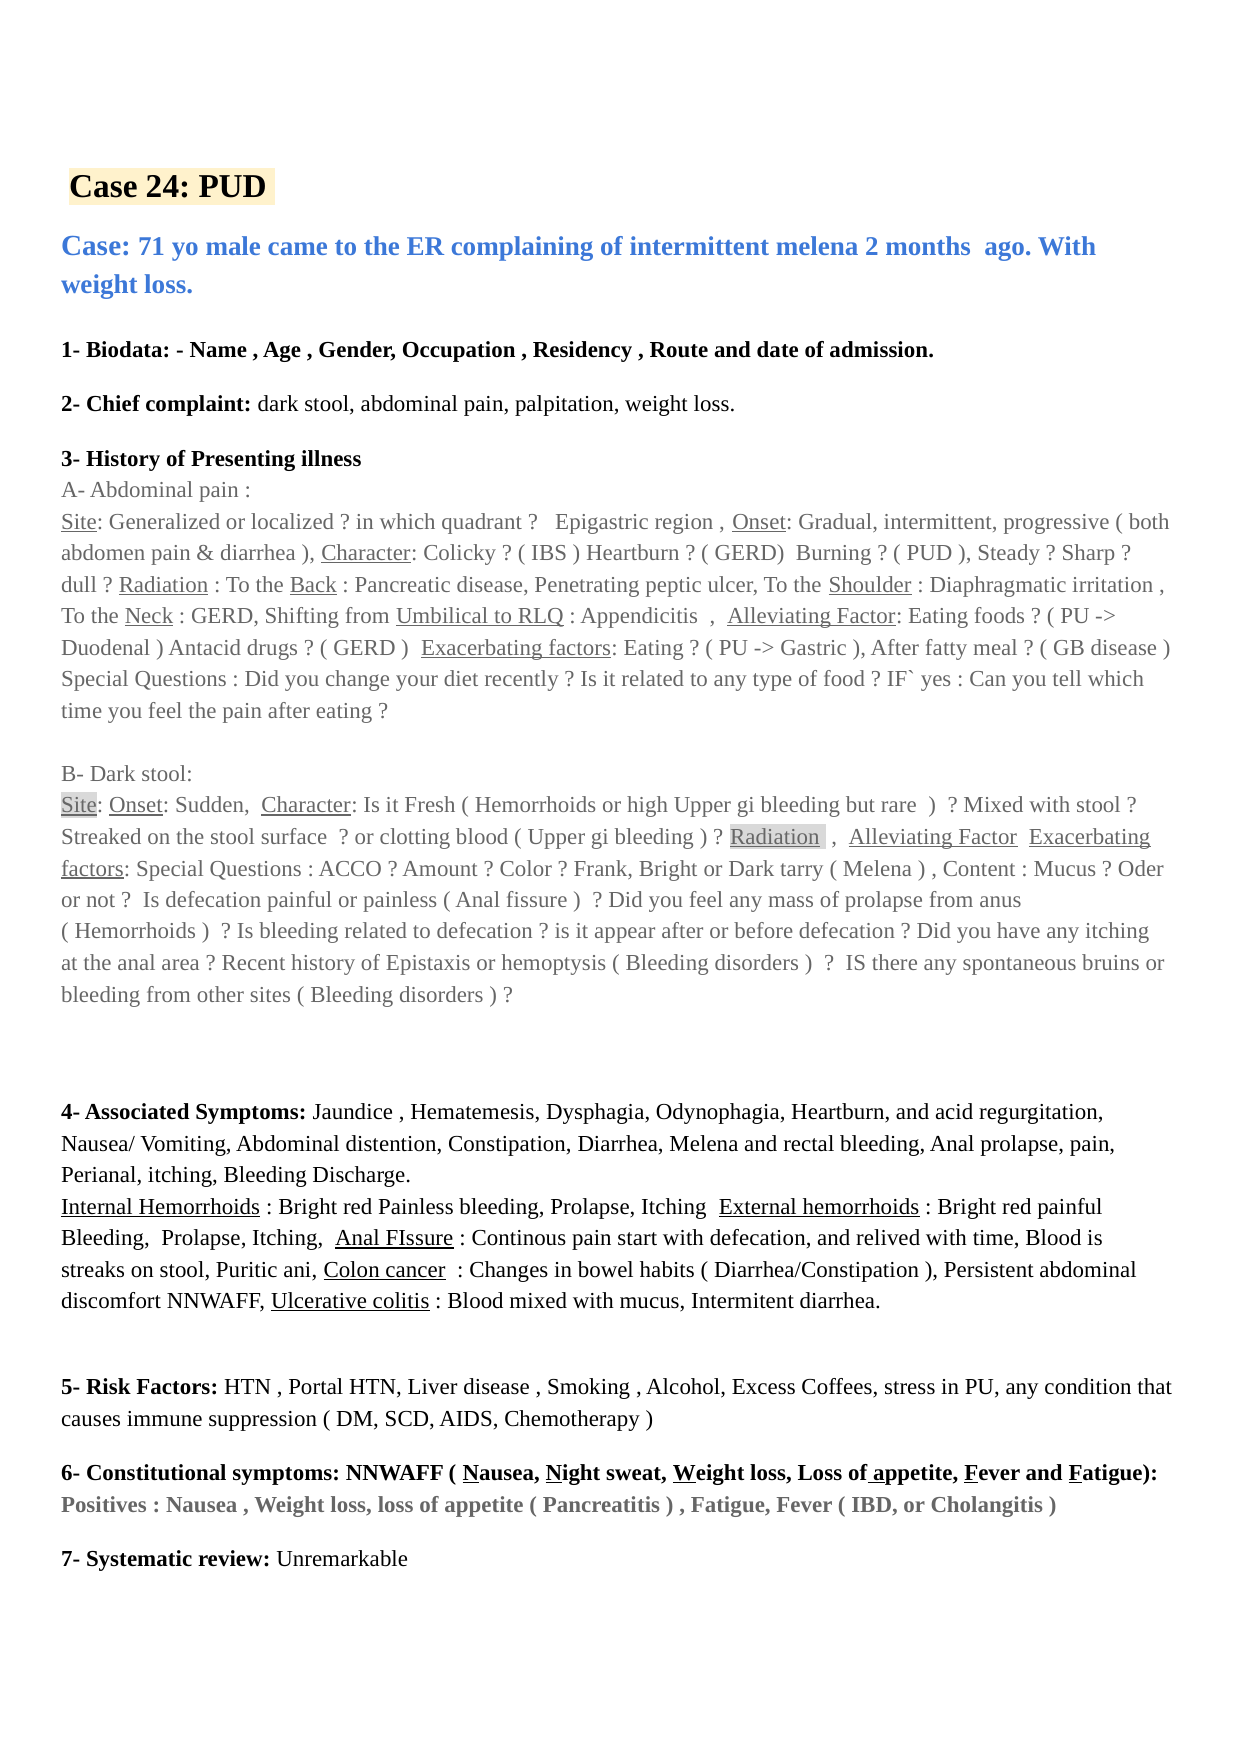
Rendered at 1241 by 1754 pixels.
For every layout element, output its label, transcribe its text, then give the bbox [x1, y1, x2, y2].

text_box Case 24: PUD Case: 71 yo male came to the ER complaining of intermittent melena 2 months ago. With weight loss. 1- Biodata: - Name , Age , Gender, Occupation , Residency , Route and date of admission. 2- Chief complaint: dark stool, abdominal pain, palpitation, weight loss. 3- History of Presenting illness A- Abdominal pain : Site: Generalized or localized ? in which quadrant ? Epigastric region , Onset: Gradual, intermittent, progressive ( both abdomen pain & diarrhea ), Character: Colicky ? ( IBS ) Heartburn ? ( GERD) Burning ? ( PUD ), Steady ? Sharp ? dull ? Radiation : To the Back : Pancreatic disease, Penetrating peptic ulcer, To the Shoulder : Diaphragmatic irritation , To the Neck : GERD, Shifting from Umbilical to RLQ : Appendicitis , Alleviating Factor: Eating foods ? ( PU -> Duodenal ) Antacid drugs ? ( GERD ) Exacerbating factors: Eating ? ( PU -> Gastric ), After fatty meal ? ( GB disease ) Special Questions : Did you change your diet recently ? Is it related to any type of food ? IF` yes : Can you tell which time you feel the pain after eating ? B- Dark stool: Site: Onset: Sudden, Character: Is it Fresh ( Hemorrhoids or high Upper gi bleeding but rare ) ? Mixed with stool ? Streaked on the stool surface ? or clotting blood ( Upper gi bleeding ) ? Radiation , Alleviating Factor Exacerbating factors: Special Questions : ACCO ? Amount ? Color ? Frank, Bright or Dark tarry ( Melena ) , Content : Mucus ? Oder or not ? Is defecation painful or painless ( Anal fissure ) ? Did you feel any mass of prolapse from anus ( Hemorrhoids ) ? Is bleeding related to defecation ? is it appear after or before defecation ? Did you have any itching at the anal area ? Recent history of Epistaxis or hemoptysis ( Bleeding disorders ) ? IS there any spontaneous bruins or bleeding from other sites ( Bleeding disorders ) ? 4- Associated Symptoms: Jaundice , Hematemesis, Dysphagia, Odynophagia, Heartburn, and acid regurgitation, Nausea/ Vomiting, Abdominal distention, Constipation, Diarrhea, Melena and rectal bleeding, Anal prolapse, pain, Perianal, itching, Bleeding Discharge. Internal Hemorrhoids : Bright red Painless bleeding, Prolapse, Itching External hemorrhoids : Bright red painful Bleeding, Prolapse, Itching, Anal FIssure : Continous pain start with defecation, and relived with time, Blood is streaks on stool, Puritic ani, Colon cancer : Changes in bowel habits ( Diarrhea/Constipation ), Persistent abdominal discomfort NNWAFF, Ulcerative colitis : Blood mixed with mucus, Intermitent diarrhea. 5- Risk Factors: HTN , Portal HTN, Liver disease , Smoking , Alcohol, Excess Coffees, stress in PU, any condition that causes immune suppression ( DM, SCD, AIDS, Chemotherapy ) 6- Constitutional symptoms: NNWAFF ( Nausea, Night sweat, Weight loss, Loss of appetite, Fever and Fatigue): Positives : Nausea , Weight loss, loss of appetite ( Pancreatitis ) , Fatigue, Fever ( IBD, or Cholangitis ) 7- Systematic review: Unremarkable [40, 137, 1195, 1754]
